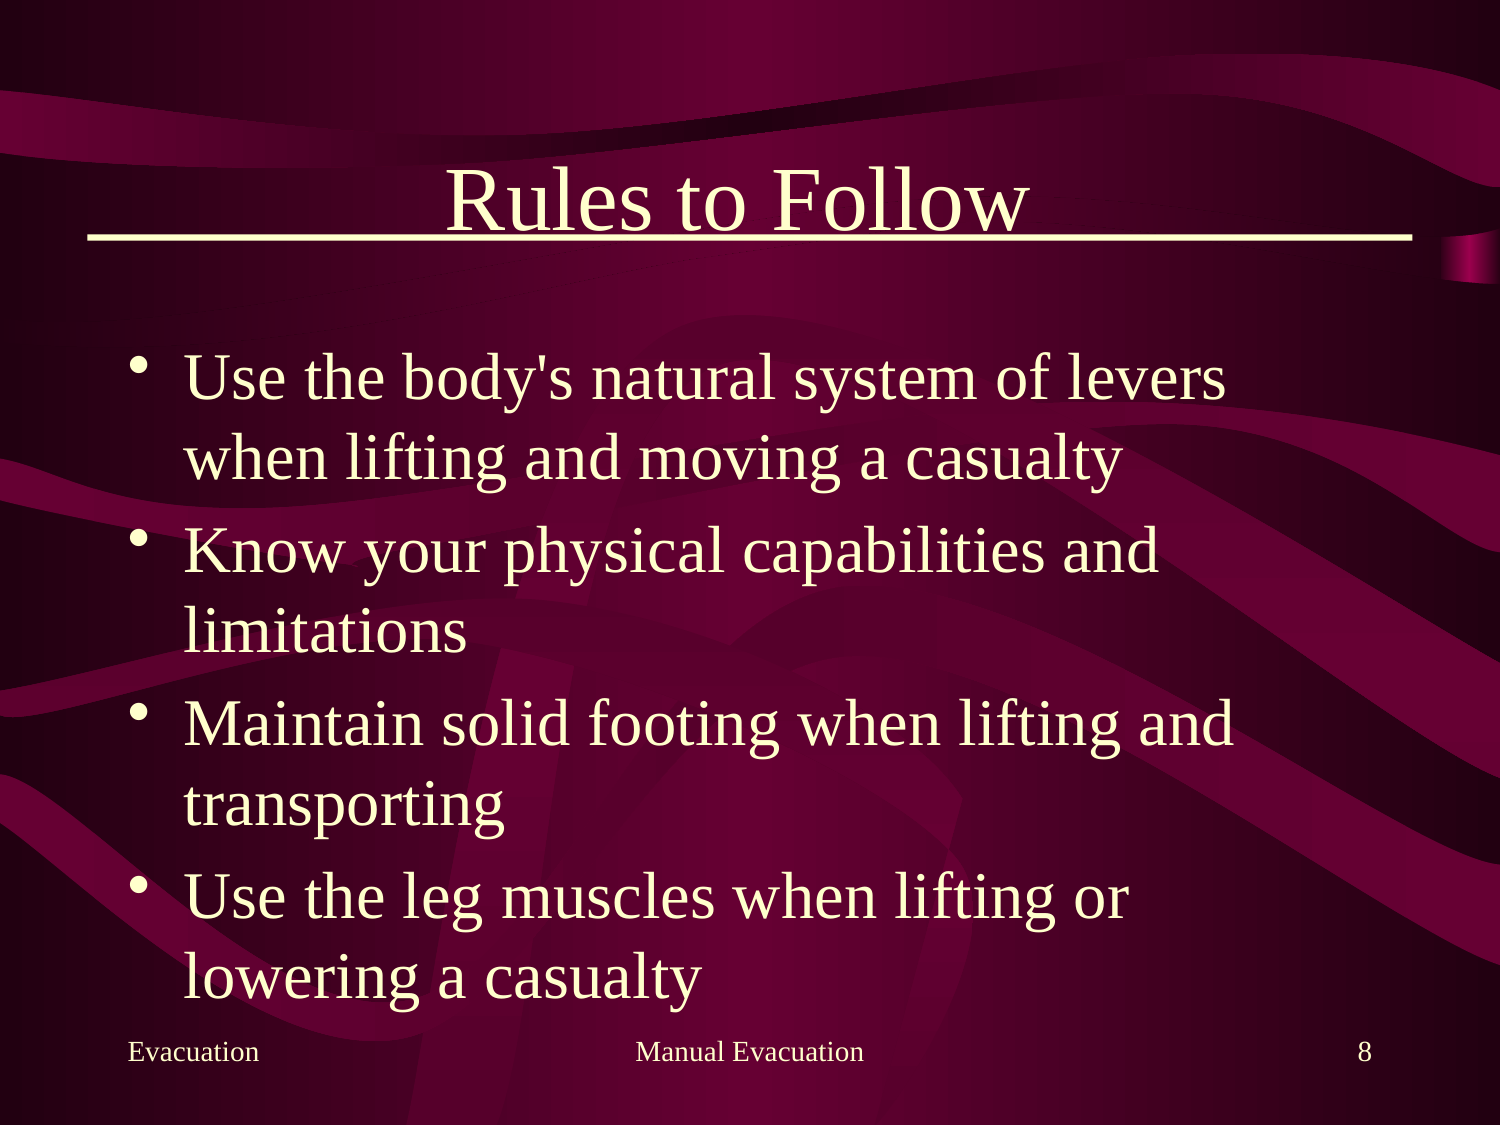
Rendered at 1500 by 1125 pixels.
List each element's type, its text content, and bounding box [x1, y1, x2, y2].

title Rules to Follow [112, 99, 1388, 237]
slide_number 8 [1074, 1025, 1388, 1100]
title Rules to Follow [112, 238, 1388, 288]
footer Manual Evacuation [512, 1025, 988, 1100]
list Use the body's natural system of levers when lifting and moving a casualty Know your physical capabilities and limitations Maintain solid footing when lifting and transporting Use the leg muscles when lifting or lowering a casualty [112, 324, 1388, 1000]
slide_number Evacuation [112, 1025, 425, 1100]
